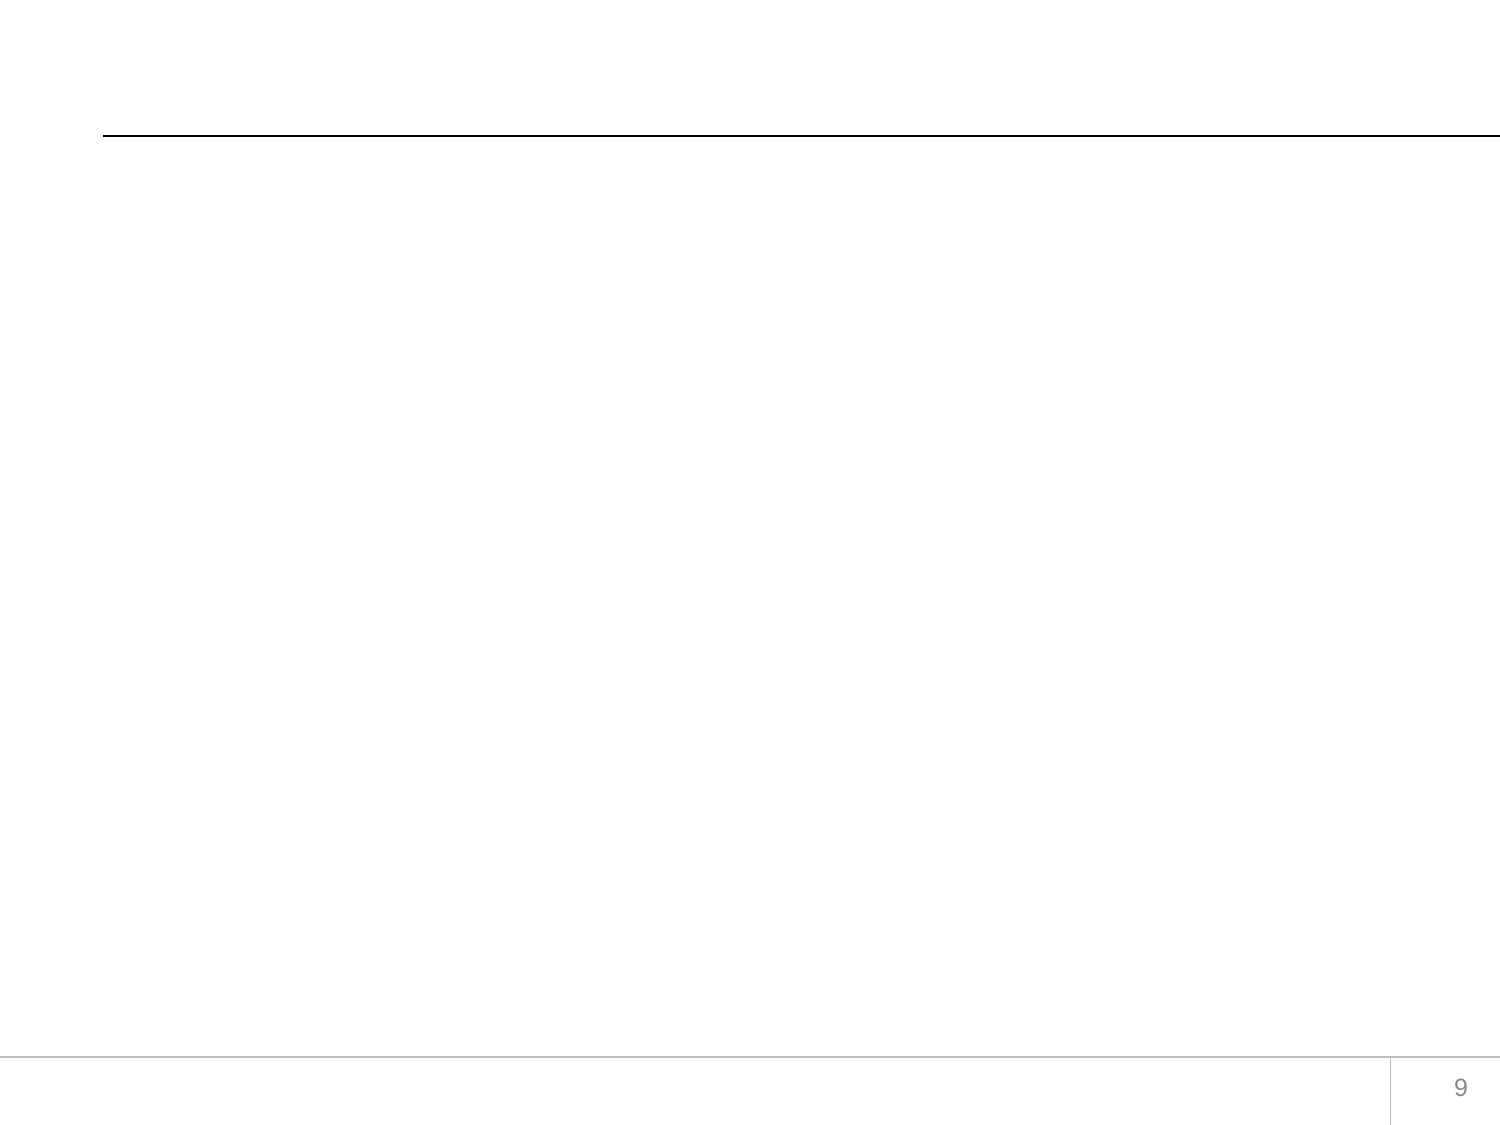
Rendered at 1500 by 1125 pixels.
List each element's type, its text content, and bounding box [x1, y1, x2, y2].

slide_number 8 [1391, 1056, 1484, 1117]
